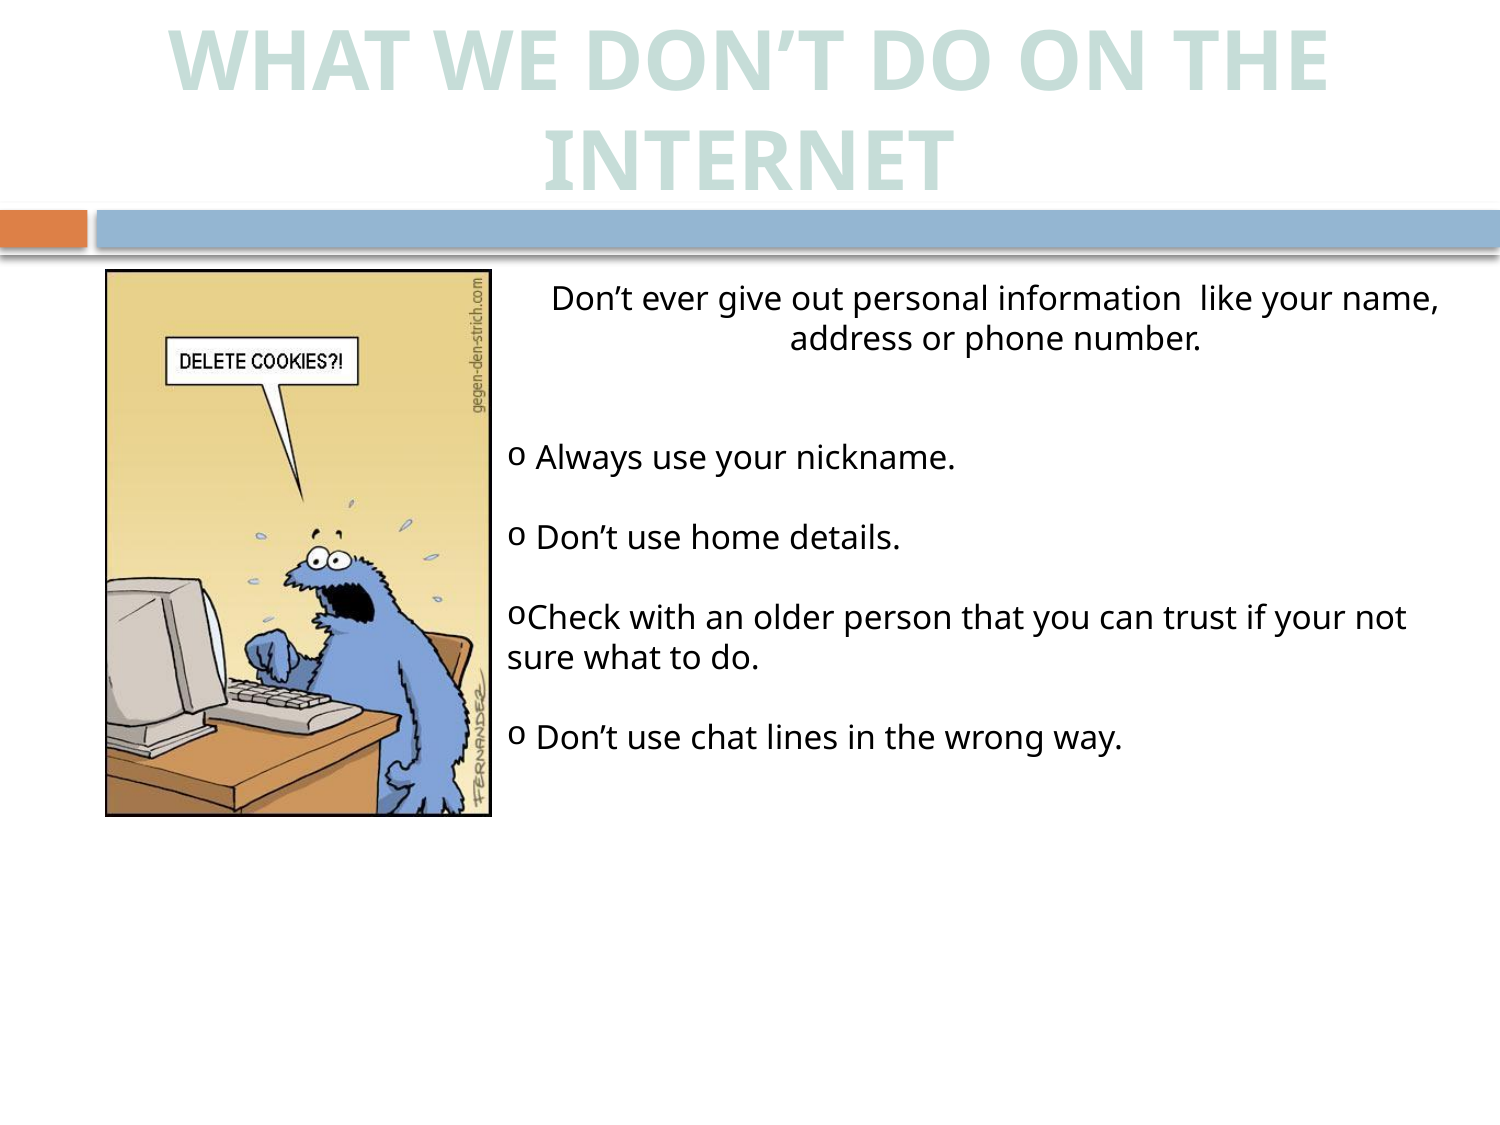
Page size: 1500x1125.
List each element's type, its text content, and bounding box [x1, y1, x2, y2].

picture [105, 269, 492, 817]
text_box Don’t ever give out personal information like your name, address or phone number. Always use your nickname. Don’t use home details. Check with an older person that you can trust if your not sure what to do. Don’t use chat lines in the wrong way. [492, 269, 1500, 764]
text_box WHAT WE DON’T DO ON THE INTERNET [0, 0, 1500, 215]
